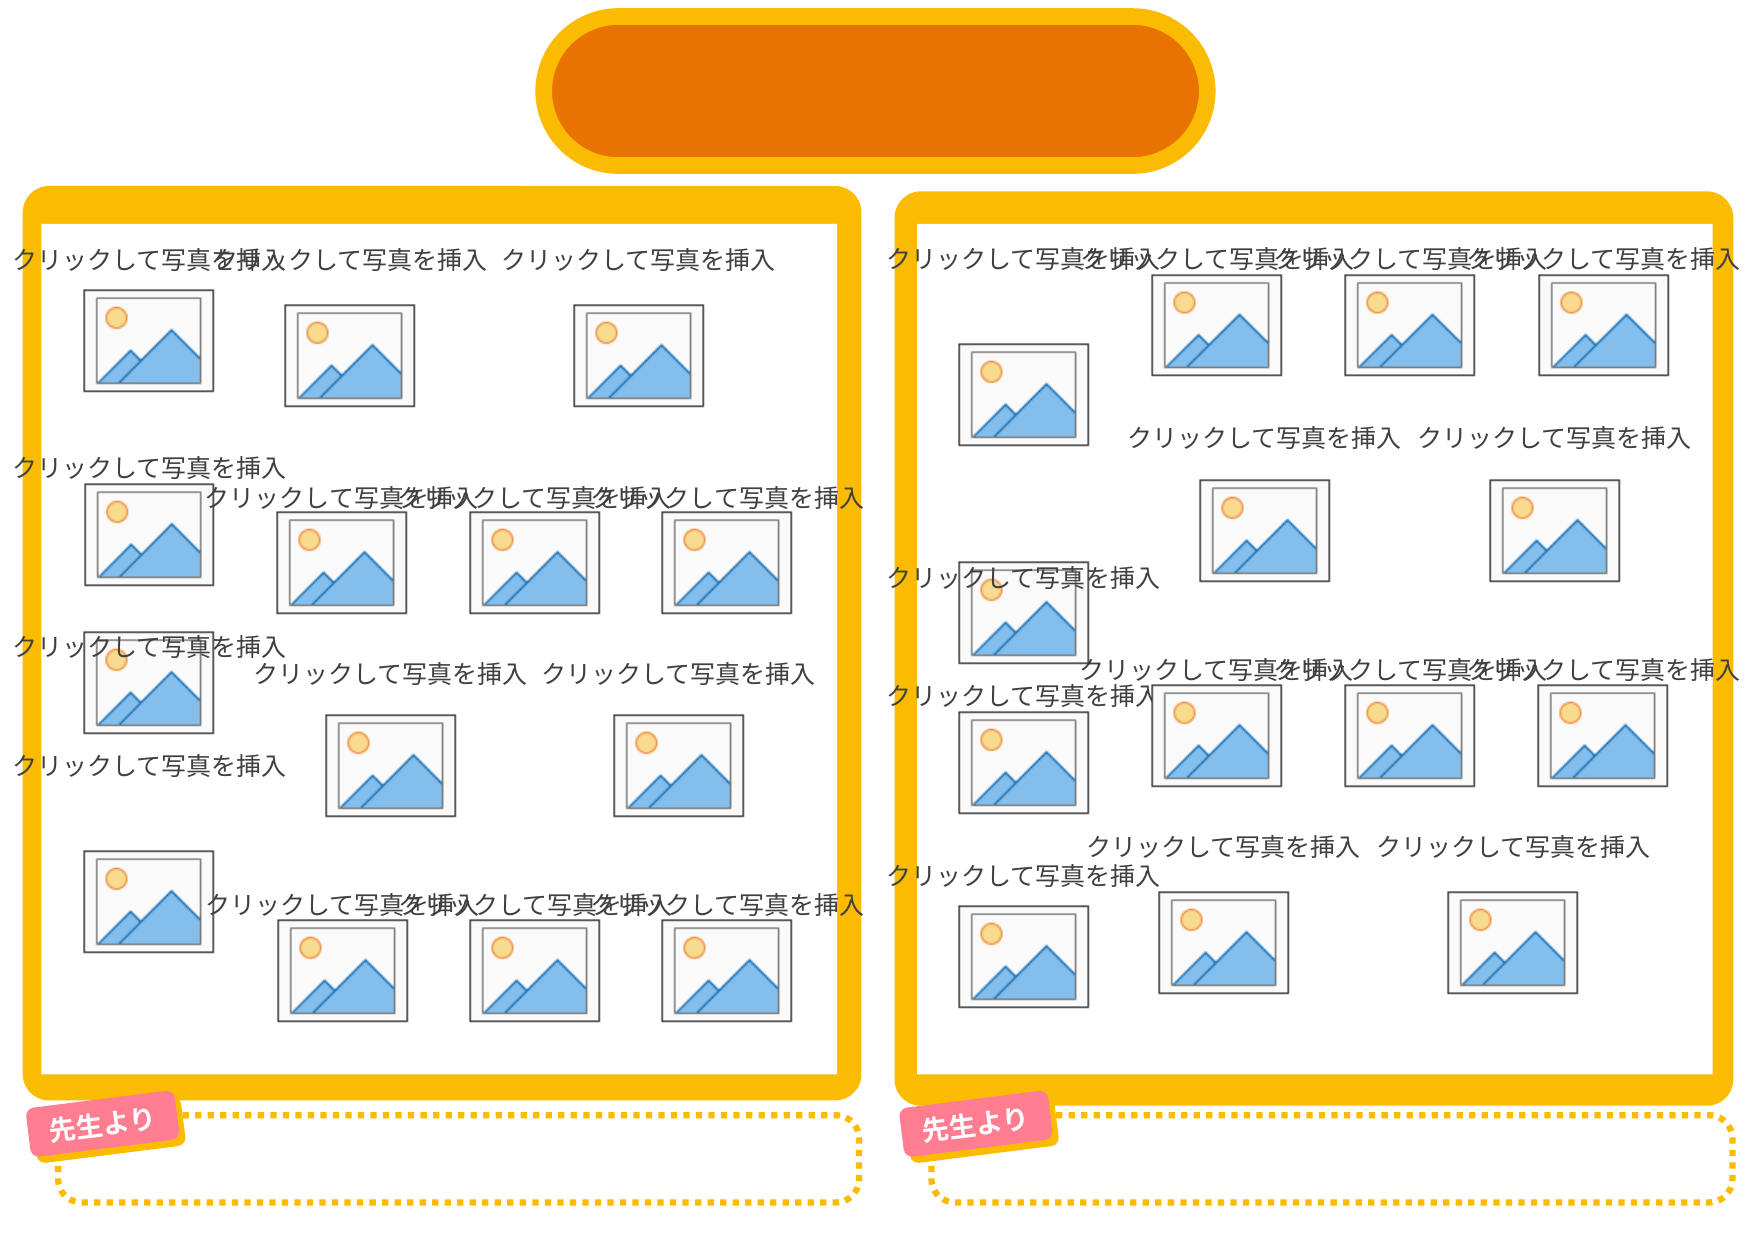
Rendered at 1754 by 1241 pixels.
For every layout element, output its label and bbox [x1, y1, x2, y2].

picture [927, 236, 1701, 1062]
picture [52, 237, 824, 1061]
